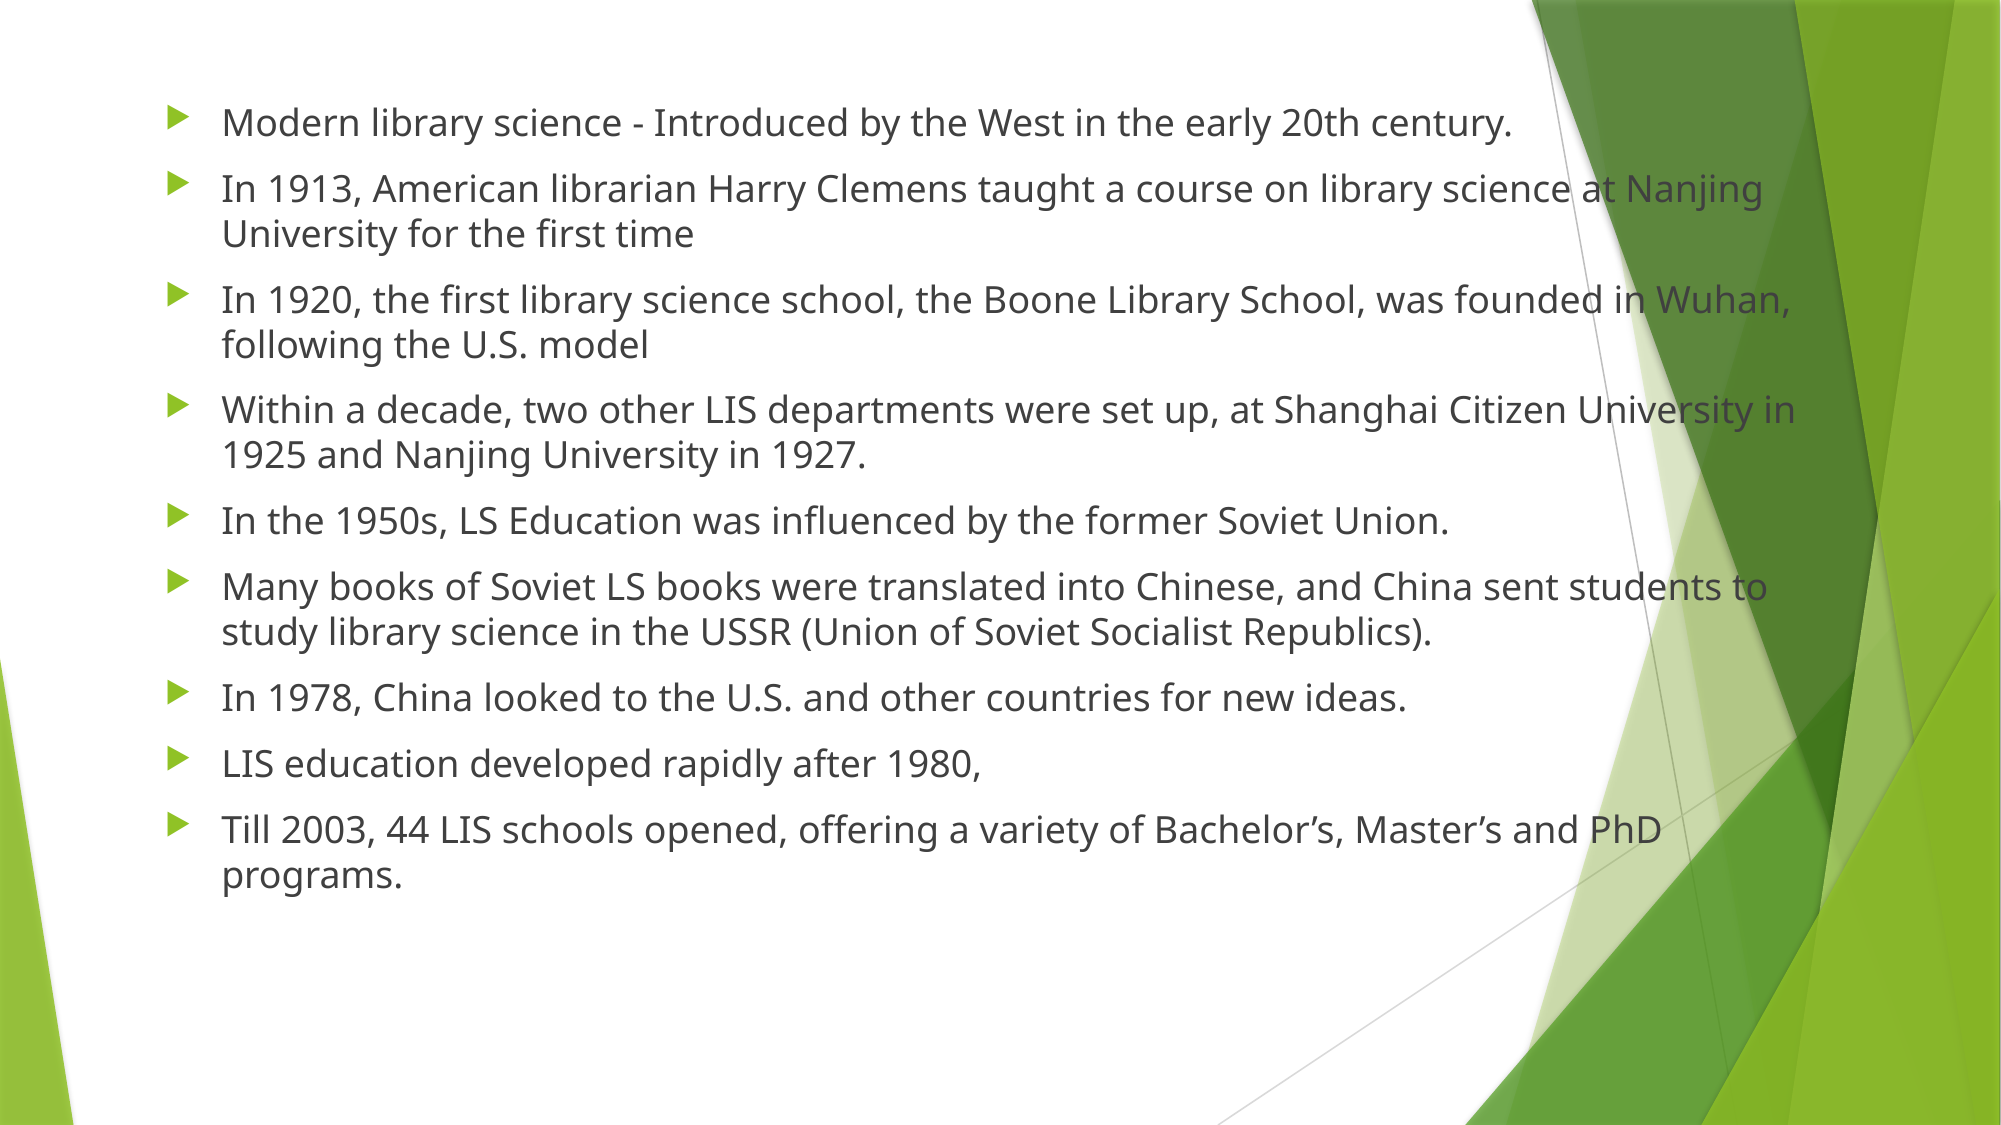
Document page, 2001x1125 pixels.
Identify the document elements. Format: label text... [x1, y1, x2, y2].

list Modern library science - Introduced by the West in the early 20th century. In 1913, American librarian Harry Clemens taught a course on library science at Nanjing University for the first time In 1920, the first library science school, the Boone Library School, was founded in Wuhan, following the U.S. model Within a decade, two other LIS departments were set up, at Shanghai Citizen University in 1925 and Nanjing University in 1927. In the 1950s, LS Education was influenced by the former Soviet Union. Many books of Soviet LS books were translated into Chinese, and China sent students to study library science in the USSR (Union of Soviet Socialist Republics). In 1978, China looked to the U.S. and other countries for new ideas. LIS education developed rapidly after 1980, Till 2003, 44 LIS schools opened, offering a variety of Bachelor’s, Master’s and PhD programs. [149, 91, 1850, 1076]
